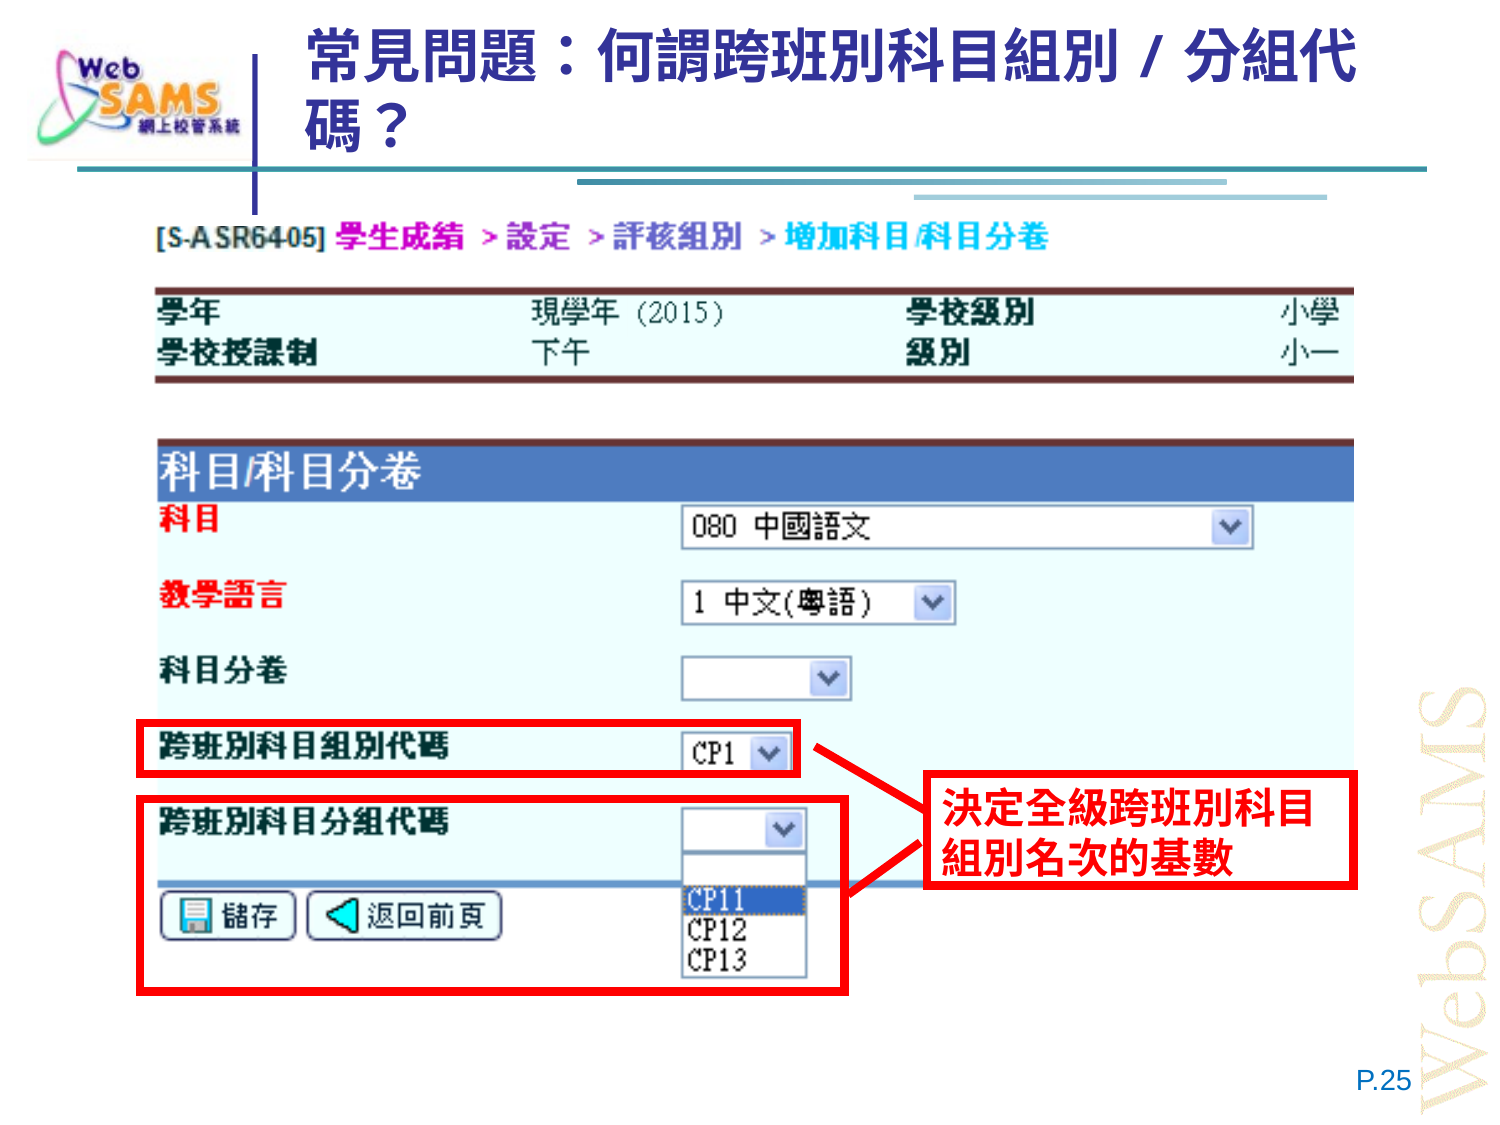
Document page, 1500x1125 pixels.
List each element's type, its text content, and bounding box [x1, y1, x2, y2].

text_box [136, 215, 1354, 992]
title 常見問題：何謂跨班別科目組別/分組代碼？ [289, 41, 1465, 167]
picture [27, 29, 253, 161]
slide_number P.25 [1114, 1028, 1428, 1105]
picture [1393, 679, 1500, 1117]
